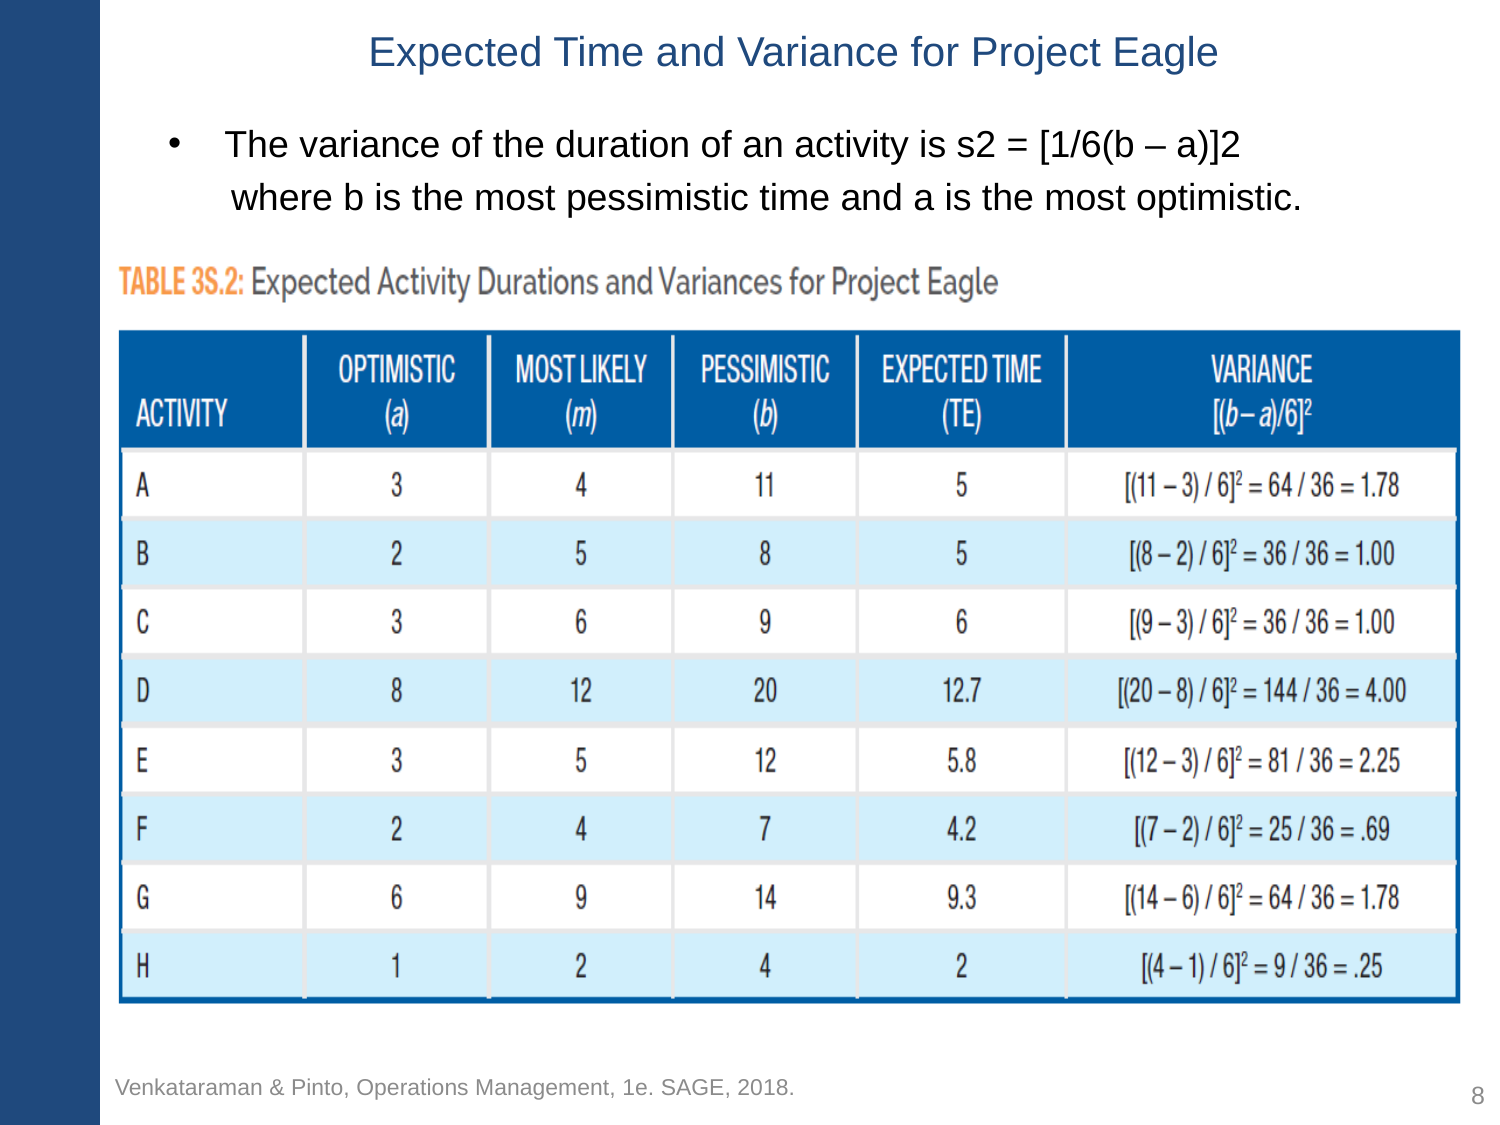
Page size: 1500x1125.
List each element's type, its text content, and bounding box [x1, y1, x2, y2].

picture [112, 249, 1500, 1026]
footer Venkataraman & Pinto, Operations Management, 1e. SAGE, 2018. [99, 1065, 1250, 1125]
title Expected Time and Variance for Project Eagle [162, 0, 1425, 112]
list The variance of the duration of an activity is s2 = [1/6(b – a)]2 where b is the most pessimistic time and a is the most optimistic. [153, 112, 1447, 248]
slide_number 8 [1425, 1065, 1500, 1125]
